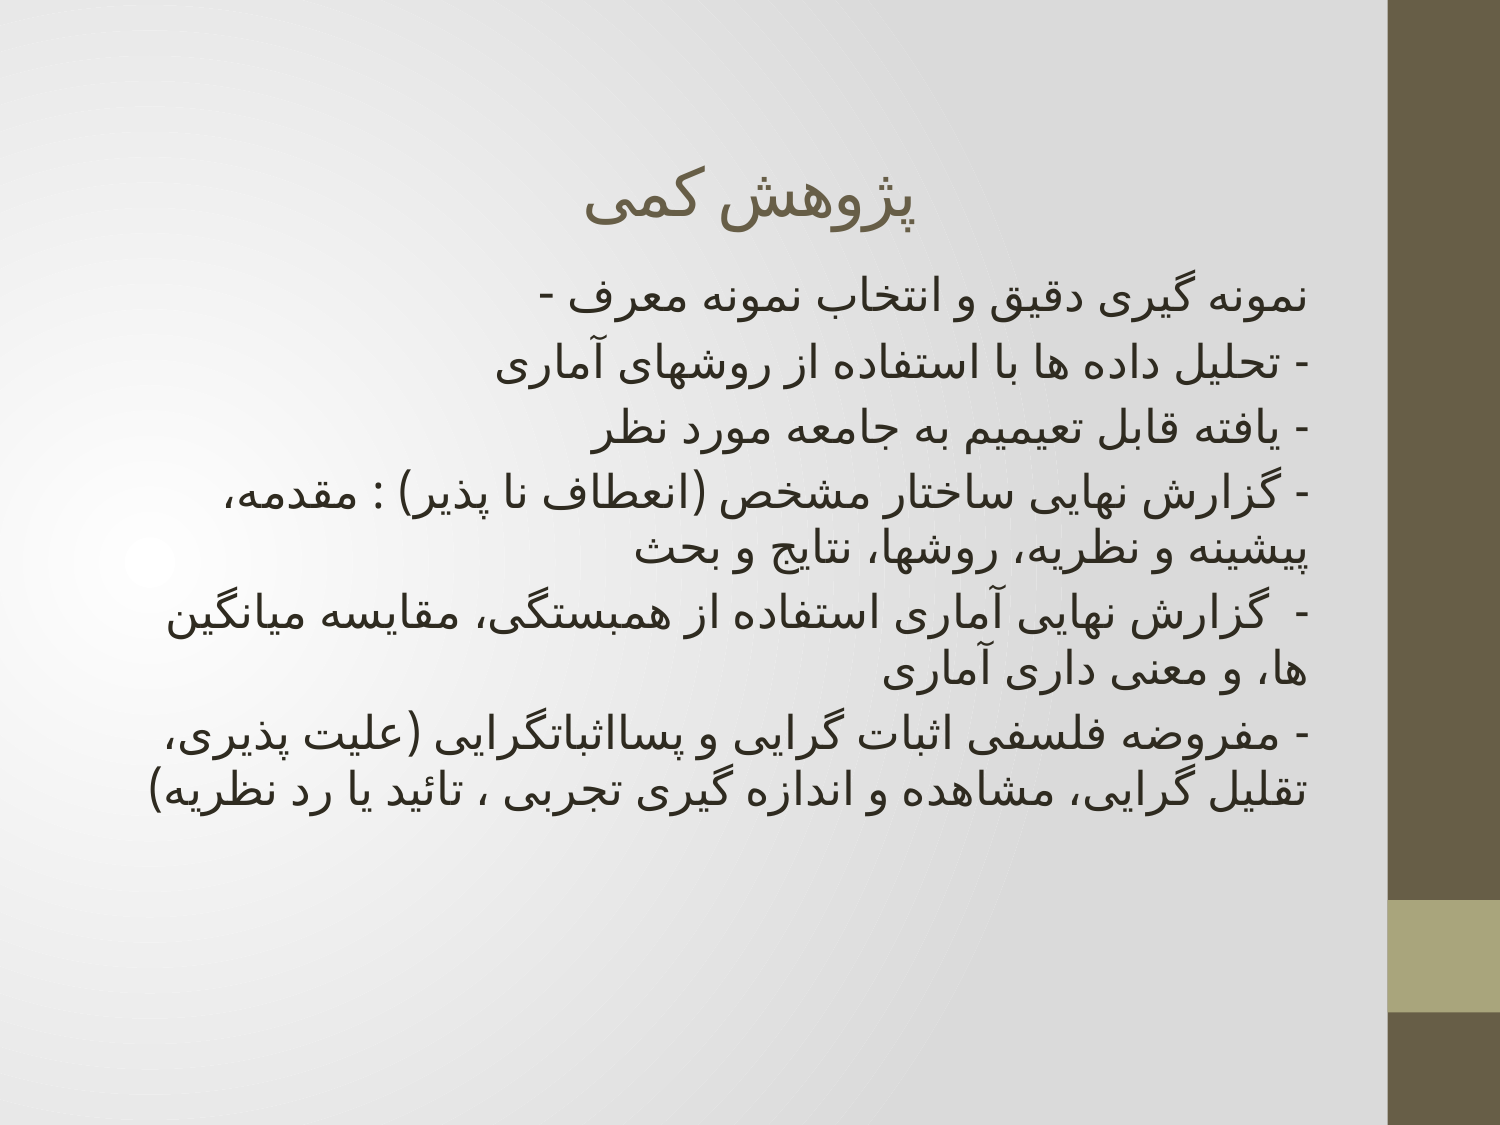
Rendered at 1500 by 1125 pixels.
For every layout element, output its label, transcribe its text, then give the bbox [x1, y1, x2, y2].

title پژوهش کمی [112, 125, 1388, 238]
subtitle - نمونه گیری دقیق و انتخاب نمونه معرف - تحلیل داده ها با استفاده از روشهای آماری - یافته قابل تعیمیم به جامعه مورد نظر - گزارش نهایی ساختار مشخص (انعطاف نا پذیر) : مقدمه، پیشینه و نظریه، روشها، نتایج و بحث - گزارش نهایی آماری استفاده از همبستگی، مقایسه میانگین ها، و معنی داری آماری - مفروضه فلسفی اثبات گرایی و پسااثباتگرایی (علیت پذیری، تقلیل گرایی، مشاهده و اندازه گیری تجربی ، تائید یا رد نظریه) [99, 249, 1325, 875]
